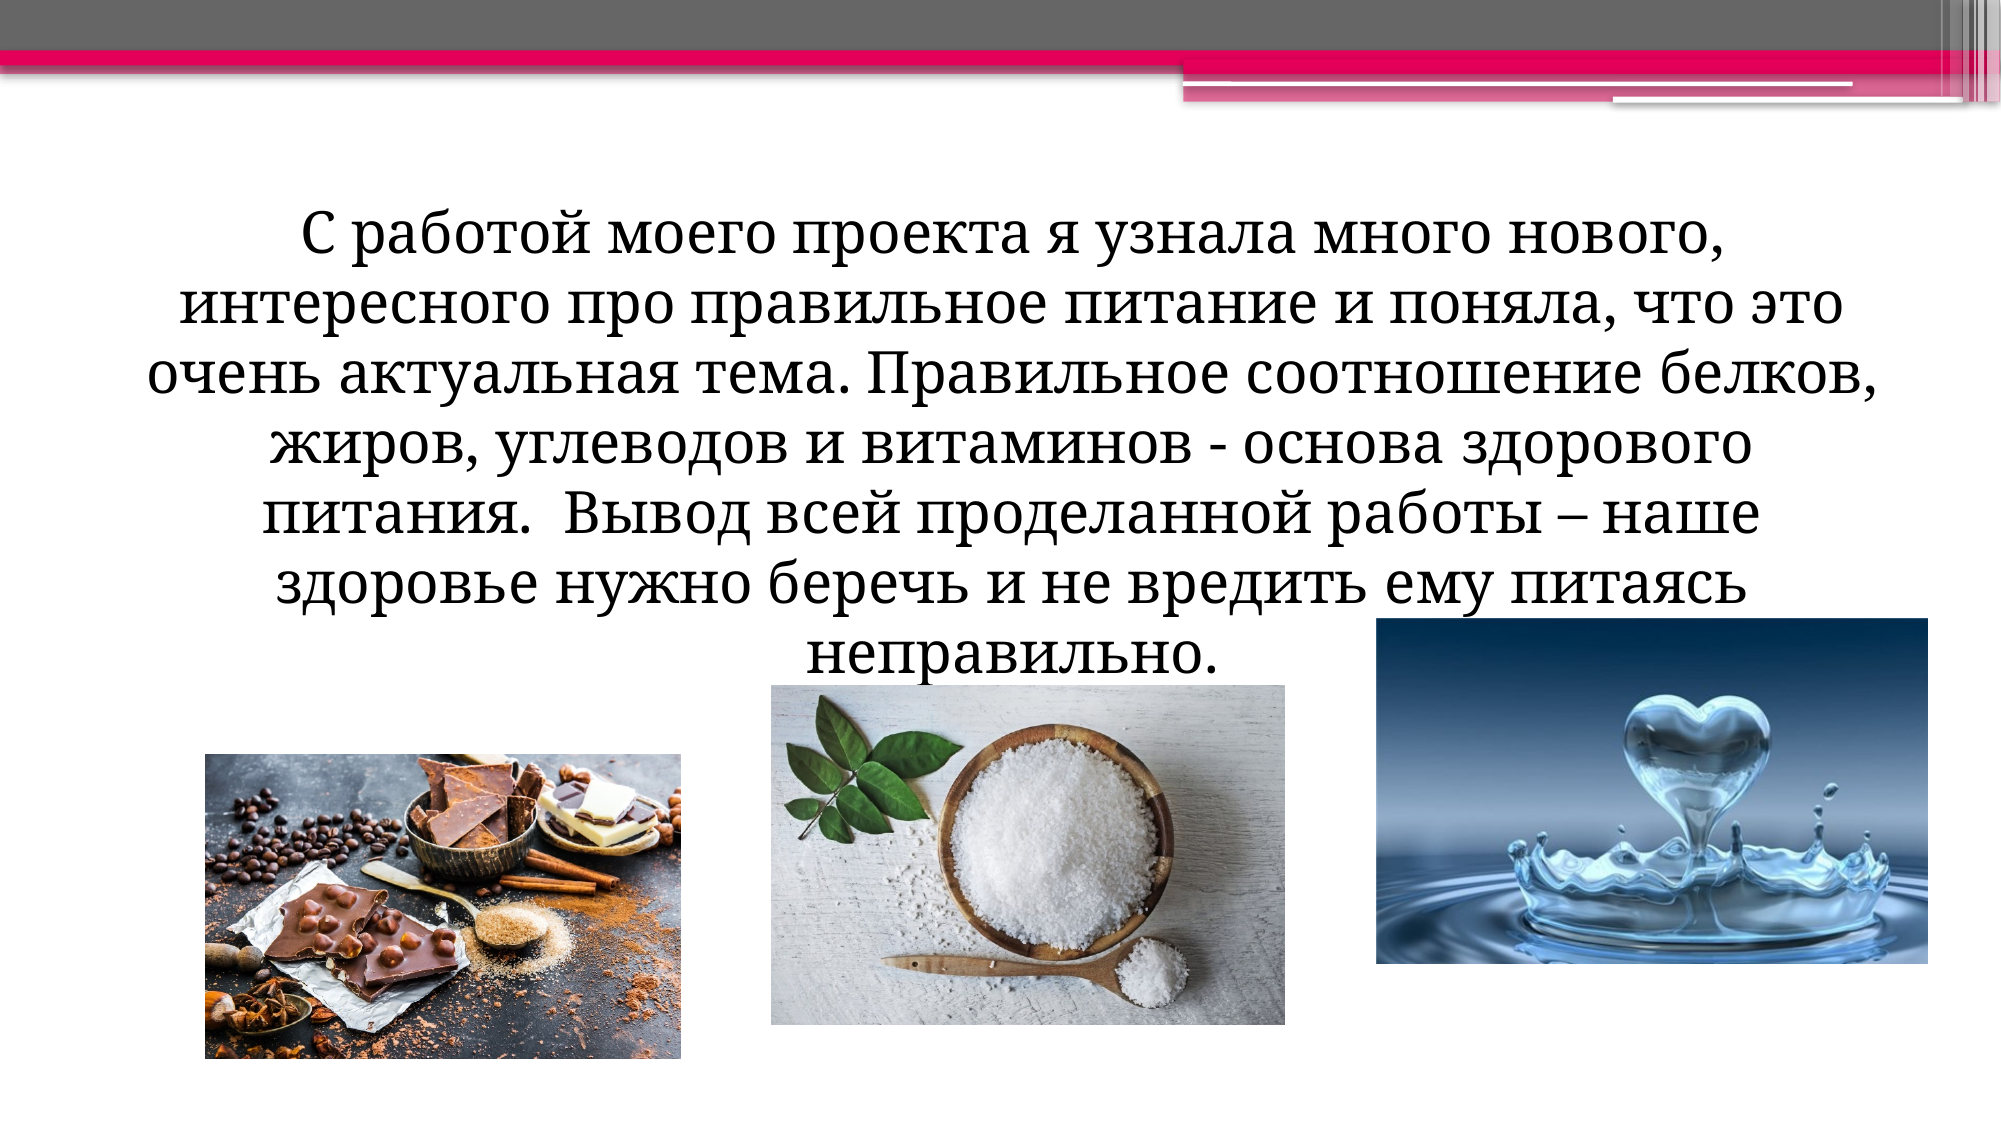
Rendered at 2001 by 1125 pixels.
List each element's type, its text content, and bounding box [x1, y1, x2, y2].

picture [771, 685, 1286, 1025]
picture [1375, 618, 1929, 964]
picture [204, 754, 681, 1059]
list С работой моего проекта я узнала много нового, интересного про правильное питание и поняла, что это очень актуальная тема. Правильное соотношение белков, жиров, углеводов и витаминов - основа здорового питания. Вывод всей проделанной работы – наше здоровье нужно беречь и не вредить ему питаясь неправильно. [103, 35, 1904, 669]
